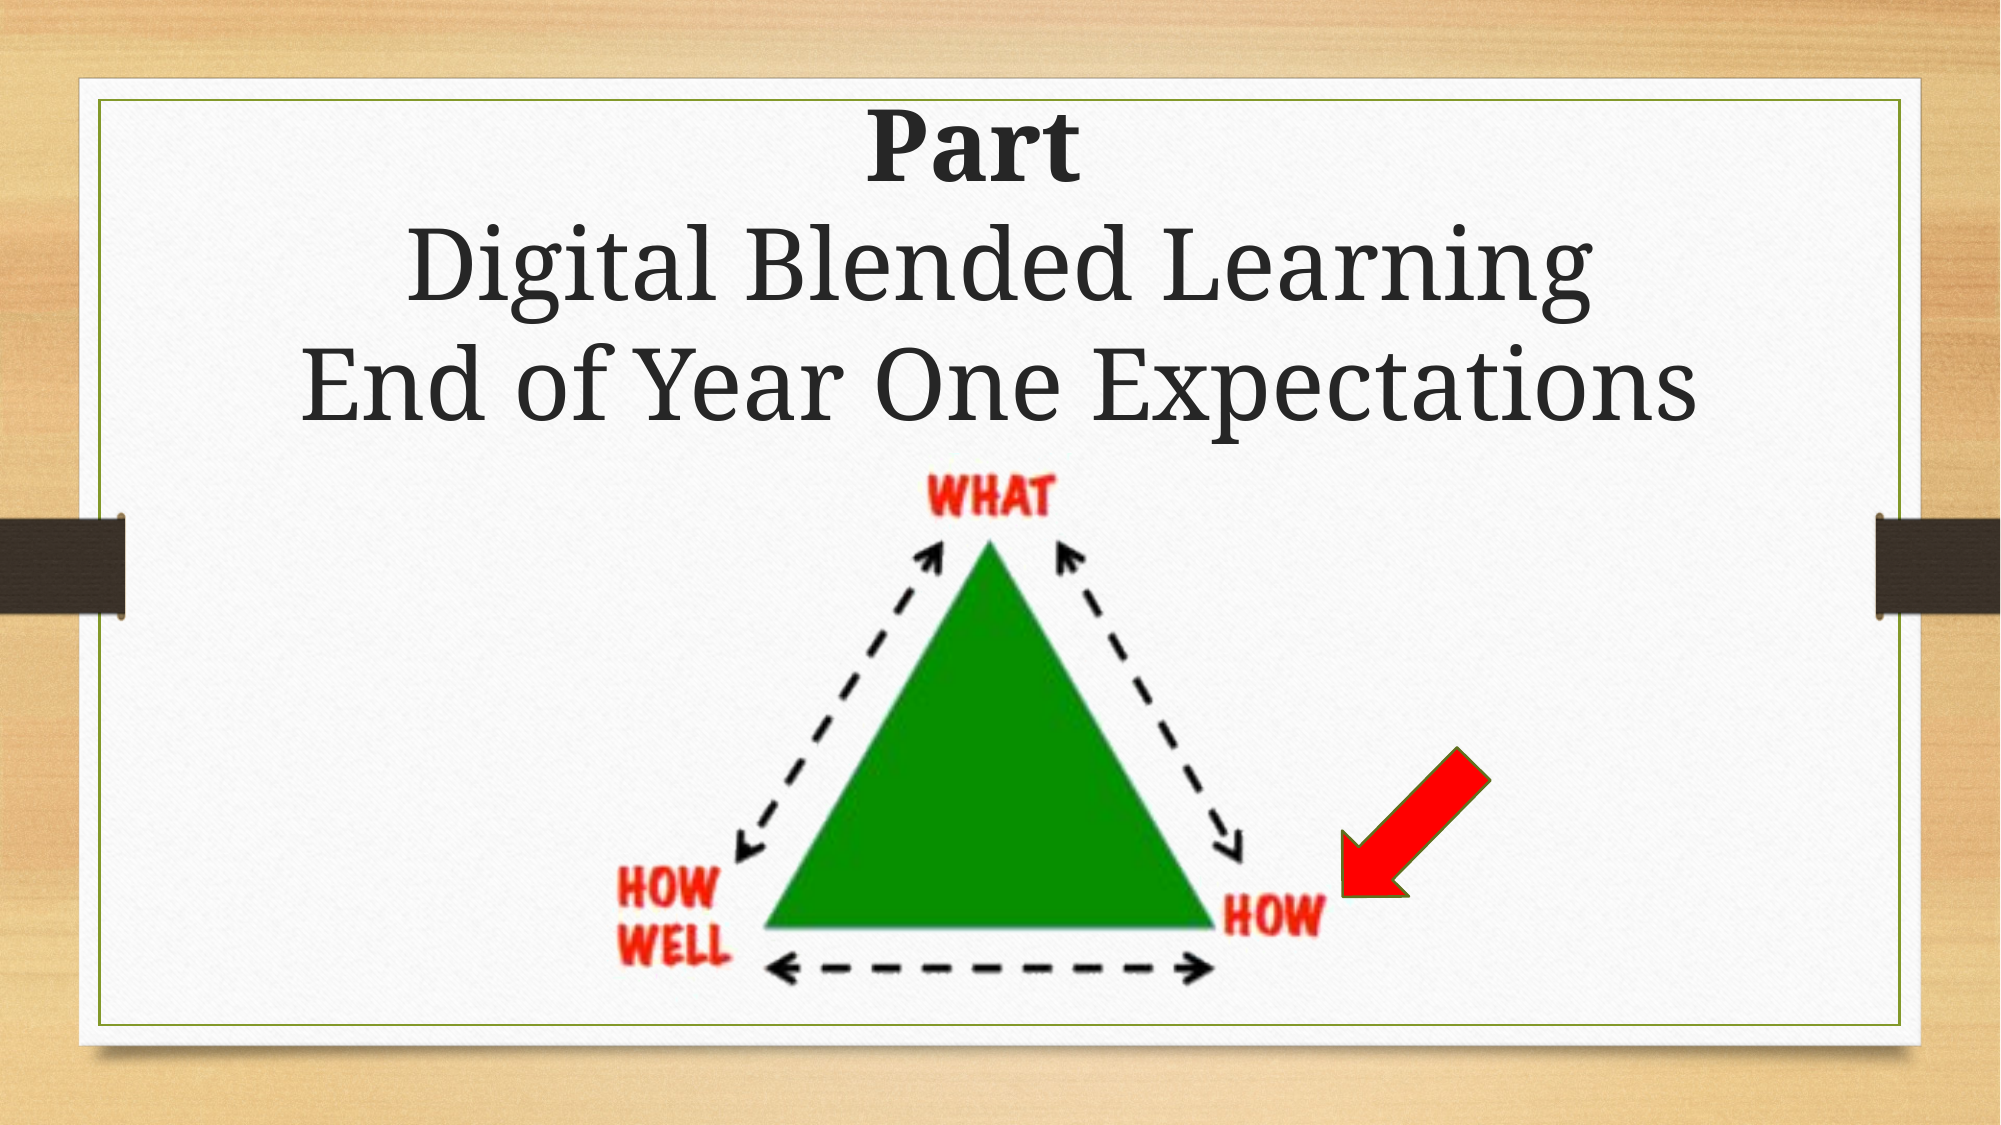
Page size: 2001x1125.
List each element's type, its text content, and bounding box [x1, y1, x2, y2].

picture [0, 0, 2001, 1125]
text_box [492, 453, 1508, 1009]
title Part Digital Blended Learning End of Year One Expectations [68, 60, 1932, 216]
